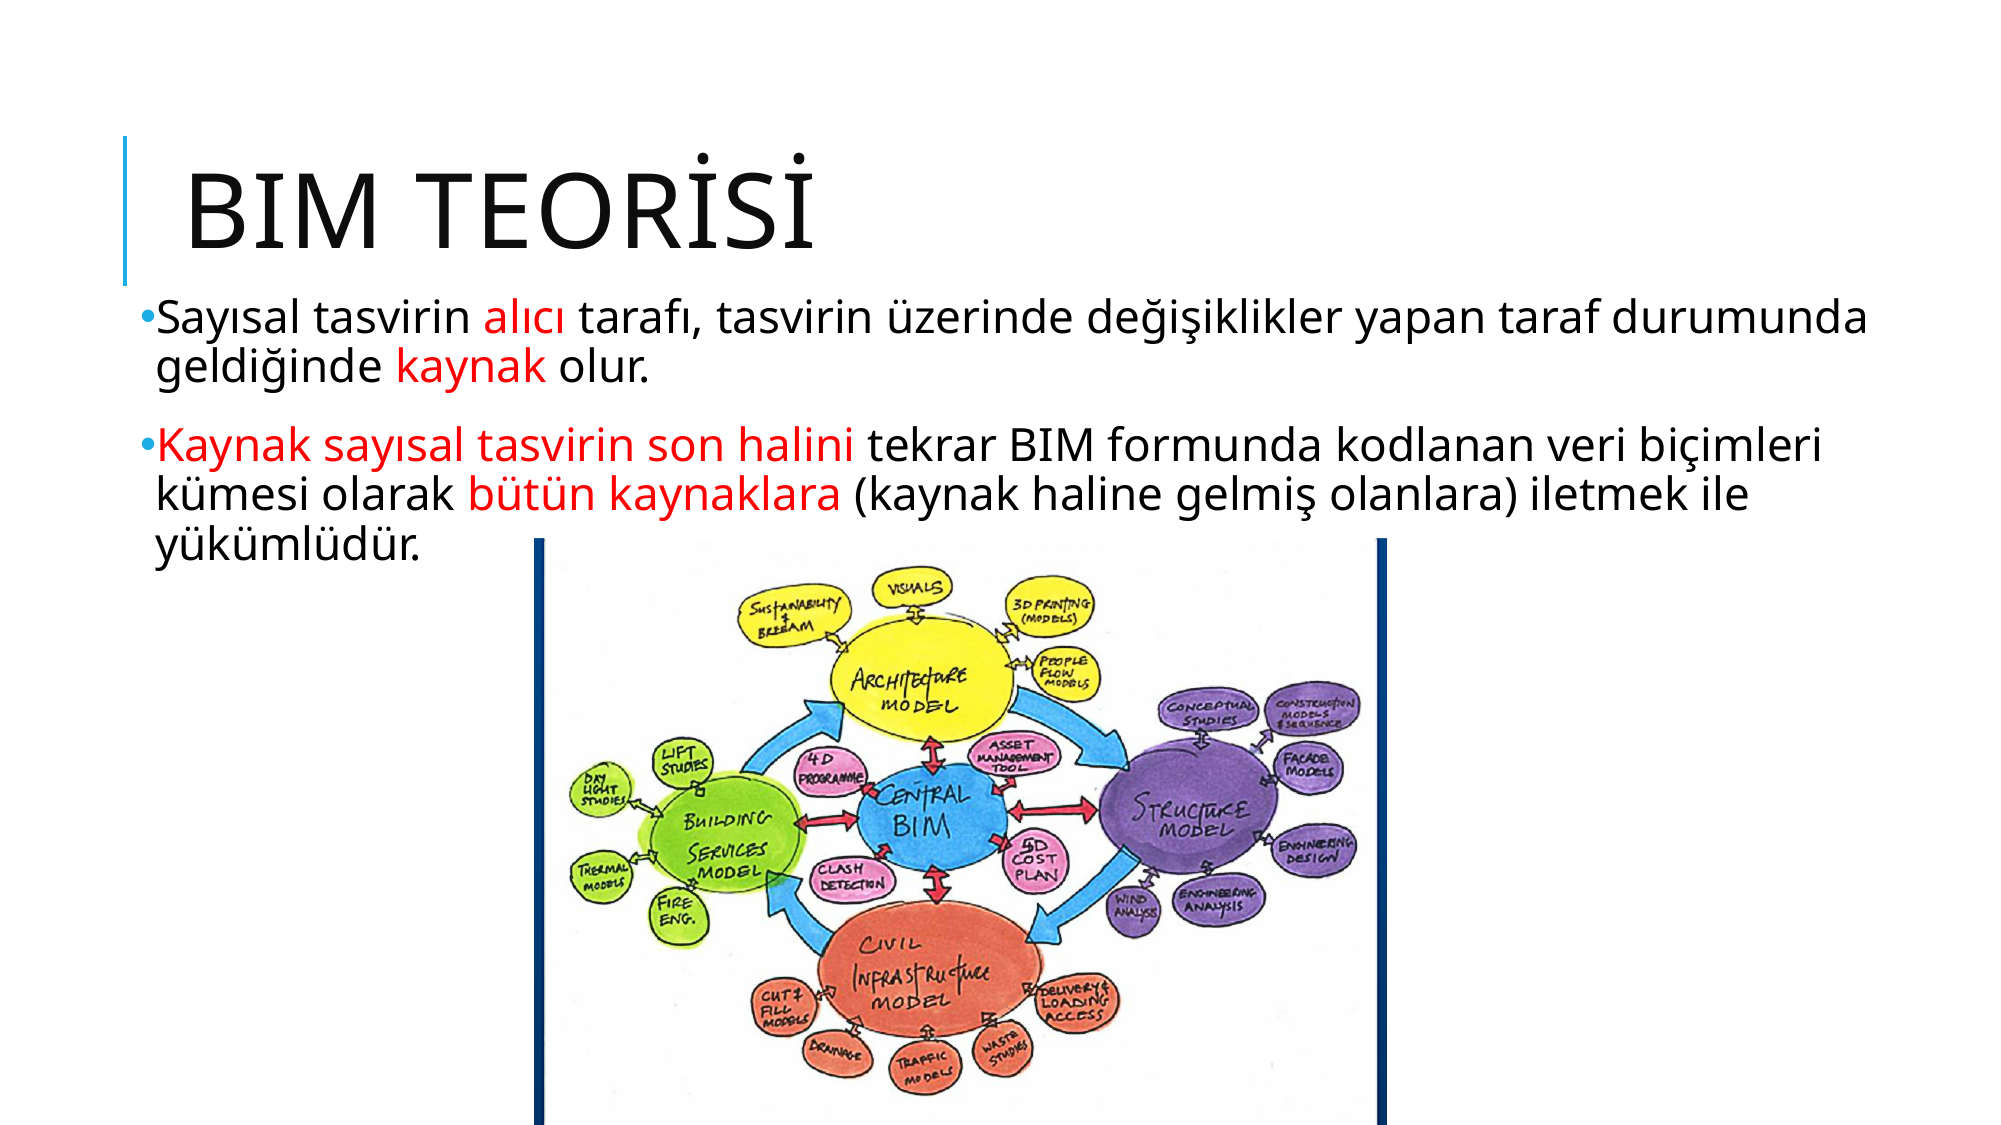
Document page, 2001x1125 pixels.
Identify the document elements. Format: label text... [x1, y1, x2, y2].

picture [534, 538, 1387, 1125]
list Sayısal tasvirin alıcı tarafı, tasvirin üzerinde değişiklikler yapan taraf durumunda geldiğinde kaynak olur. Kaynak sayısal tasvirin son halini tekrar BIM formunda kodlanan veri biçimleri kümesi olarak bütün kaynaklara (kaynak haline gelmiş olanlara) iletmek ile yükümlüdür. [132, 286, 1878, 1110]
title BIM TEORİSİ [168, 96, 1763, 286]
